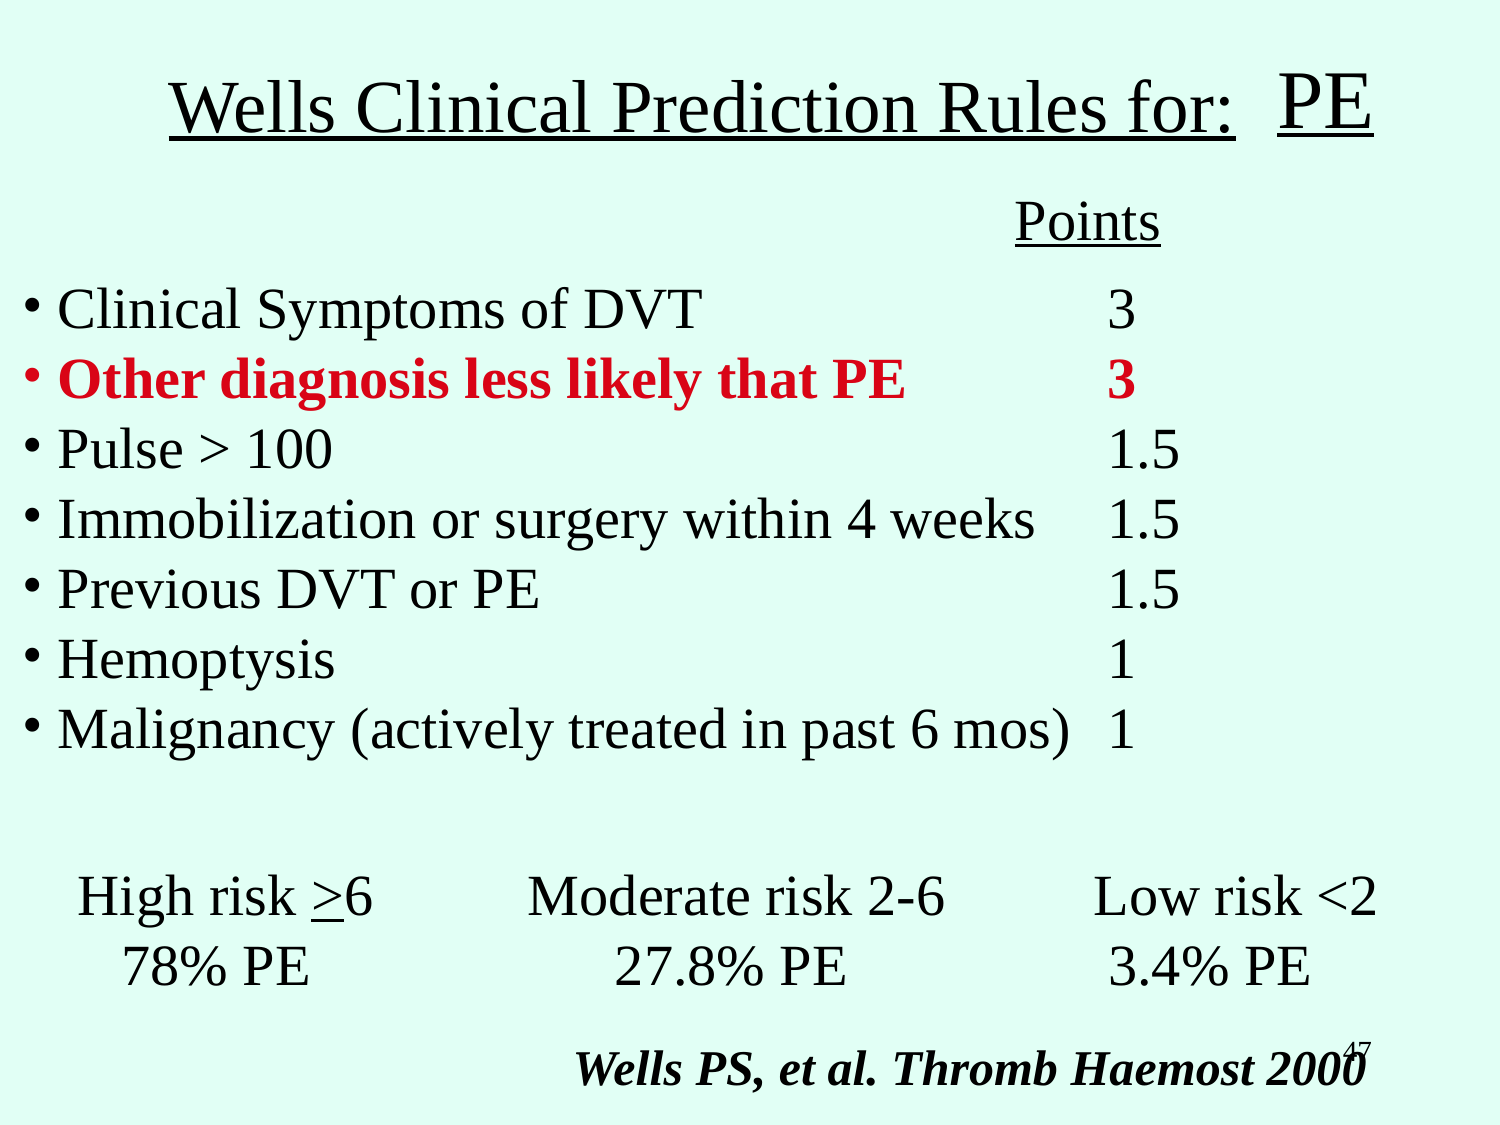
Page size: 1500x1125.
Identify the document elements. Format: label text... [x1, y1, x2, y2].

text_box Clinical Symptoms of DVT 3 Other diagnosis less likely that PE 3 Pulse > 100 1.5 Immobilization or surgery within 4 weeks 1.5 1 Previous DVT or PE 1.5 Hemoptysis 1 Malignancy (actively treated in past 6 mos) 1 [7, 262, 1500, 888]
text_box Points [999, 174, 1176, 260]
text_box PE [1262, 37, 1390, 153]
text_box Wells Clinical Prediction Rules for: [153, 49, 1252, 155]
text_box High risk >6 Moderate risk 2-6 Low risk <2 78% PE 27.8% PE 3.4% PE [63, 849, 1395, 1005]
slide_number 47 [1074, 1025, 1388, 1100]
text_box Wells PS, et al. Thromb Haemost 2000 [557, 1028, 1383, 1104]
